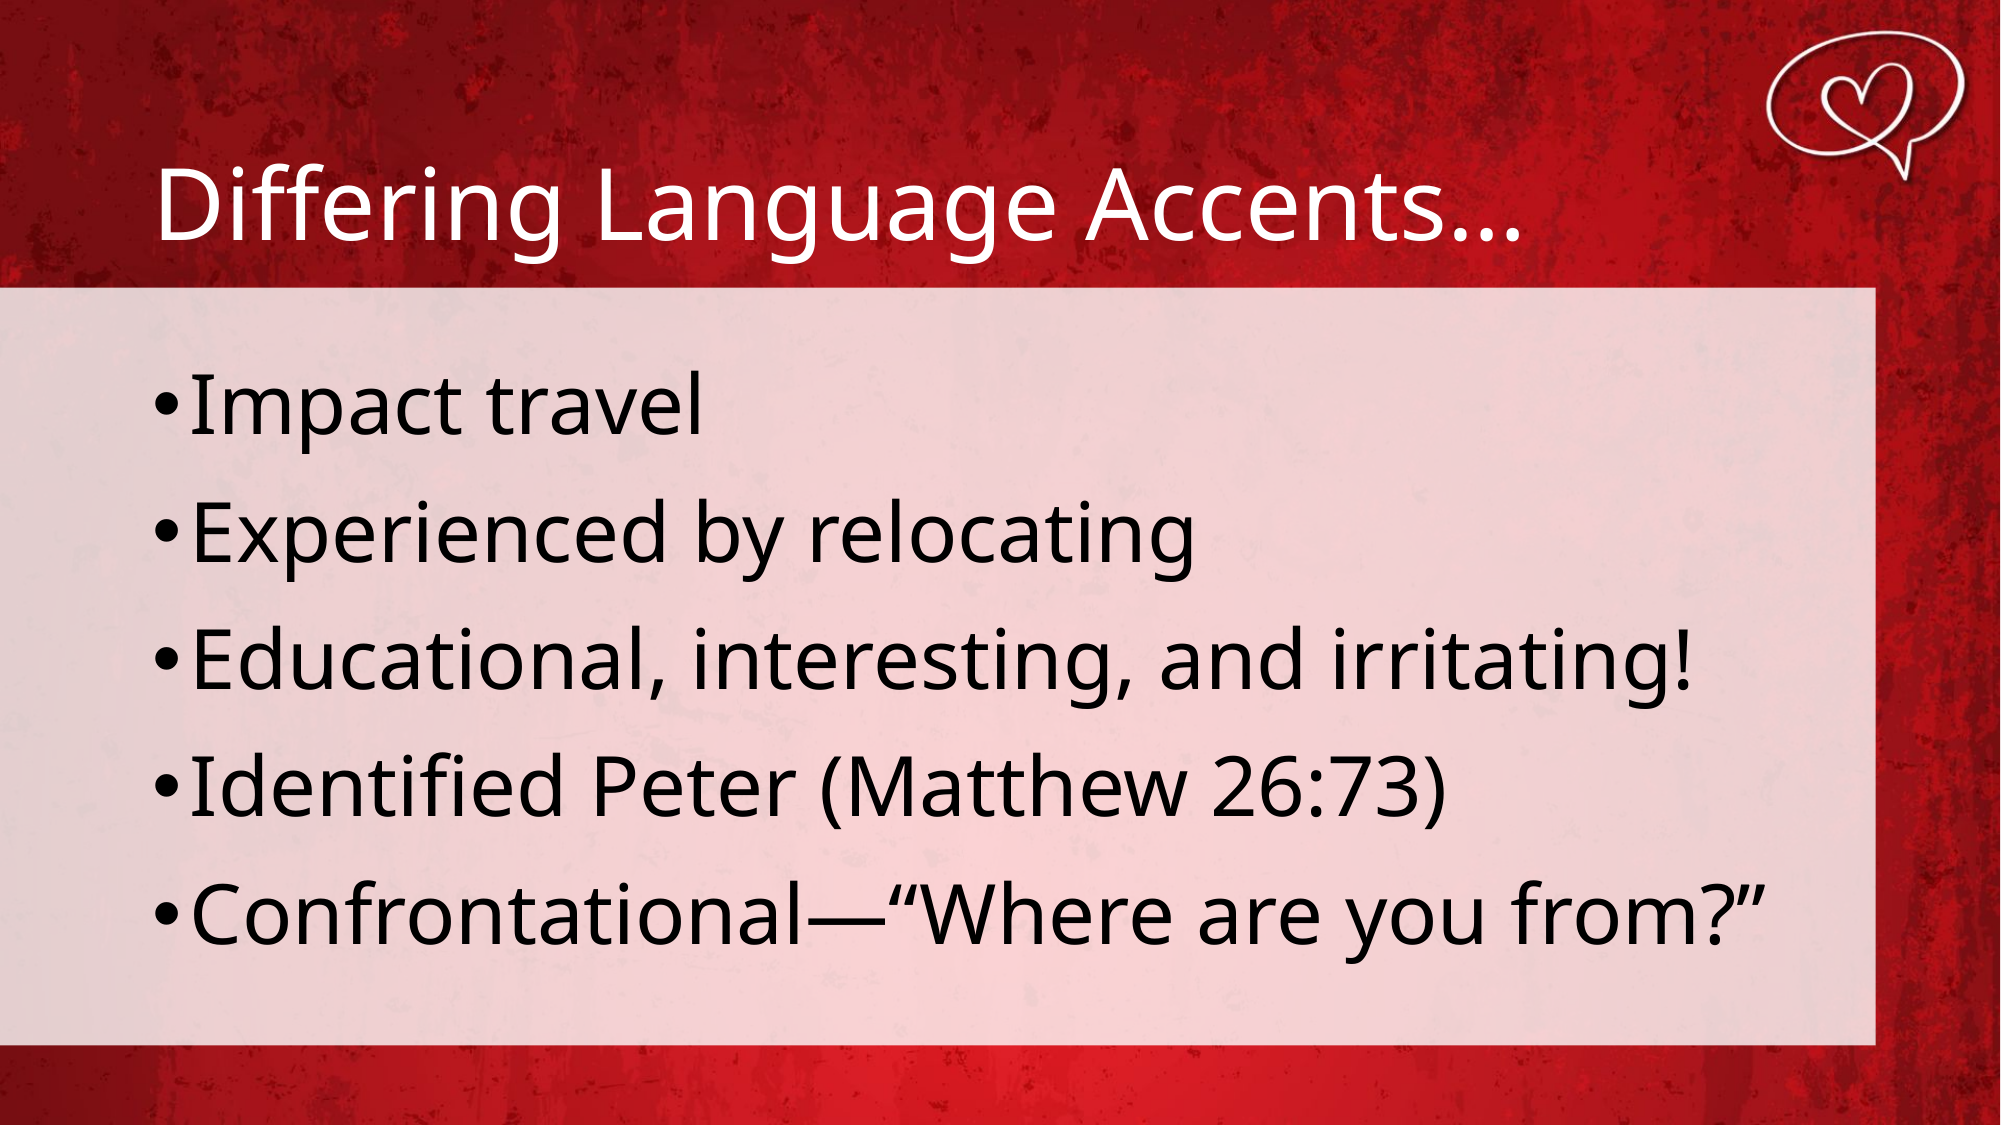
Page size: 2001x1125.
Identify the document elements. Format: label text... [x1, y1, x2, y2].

title Differing Language Accents… [137, 59, 1863, 271]
picture [0, 0, 2001, 1125]
list Impact travel Experienced by relocating Educational, interesting, and irritating! Identified Peter (Matthew 26:73) Confrontational—“Where are you from?” [137, 310, 1842, 1015]
